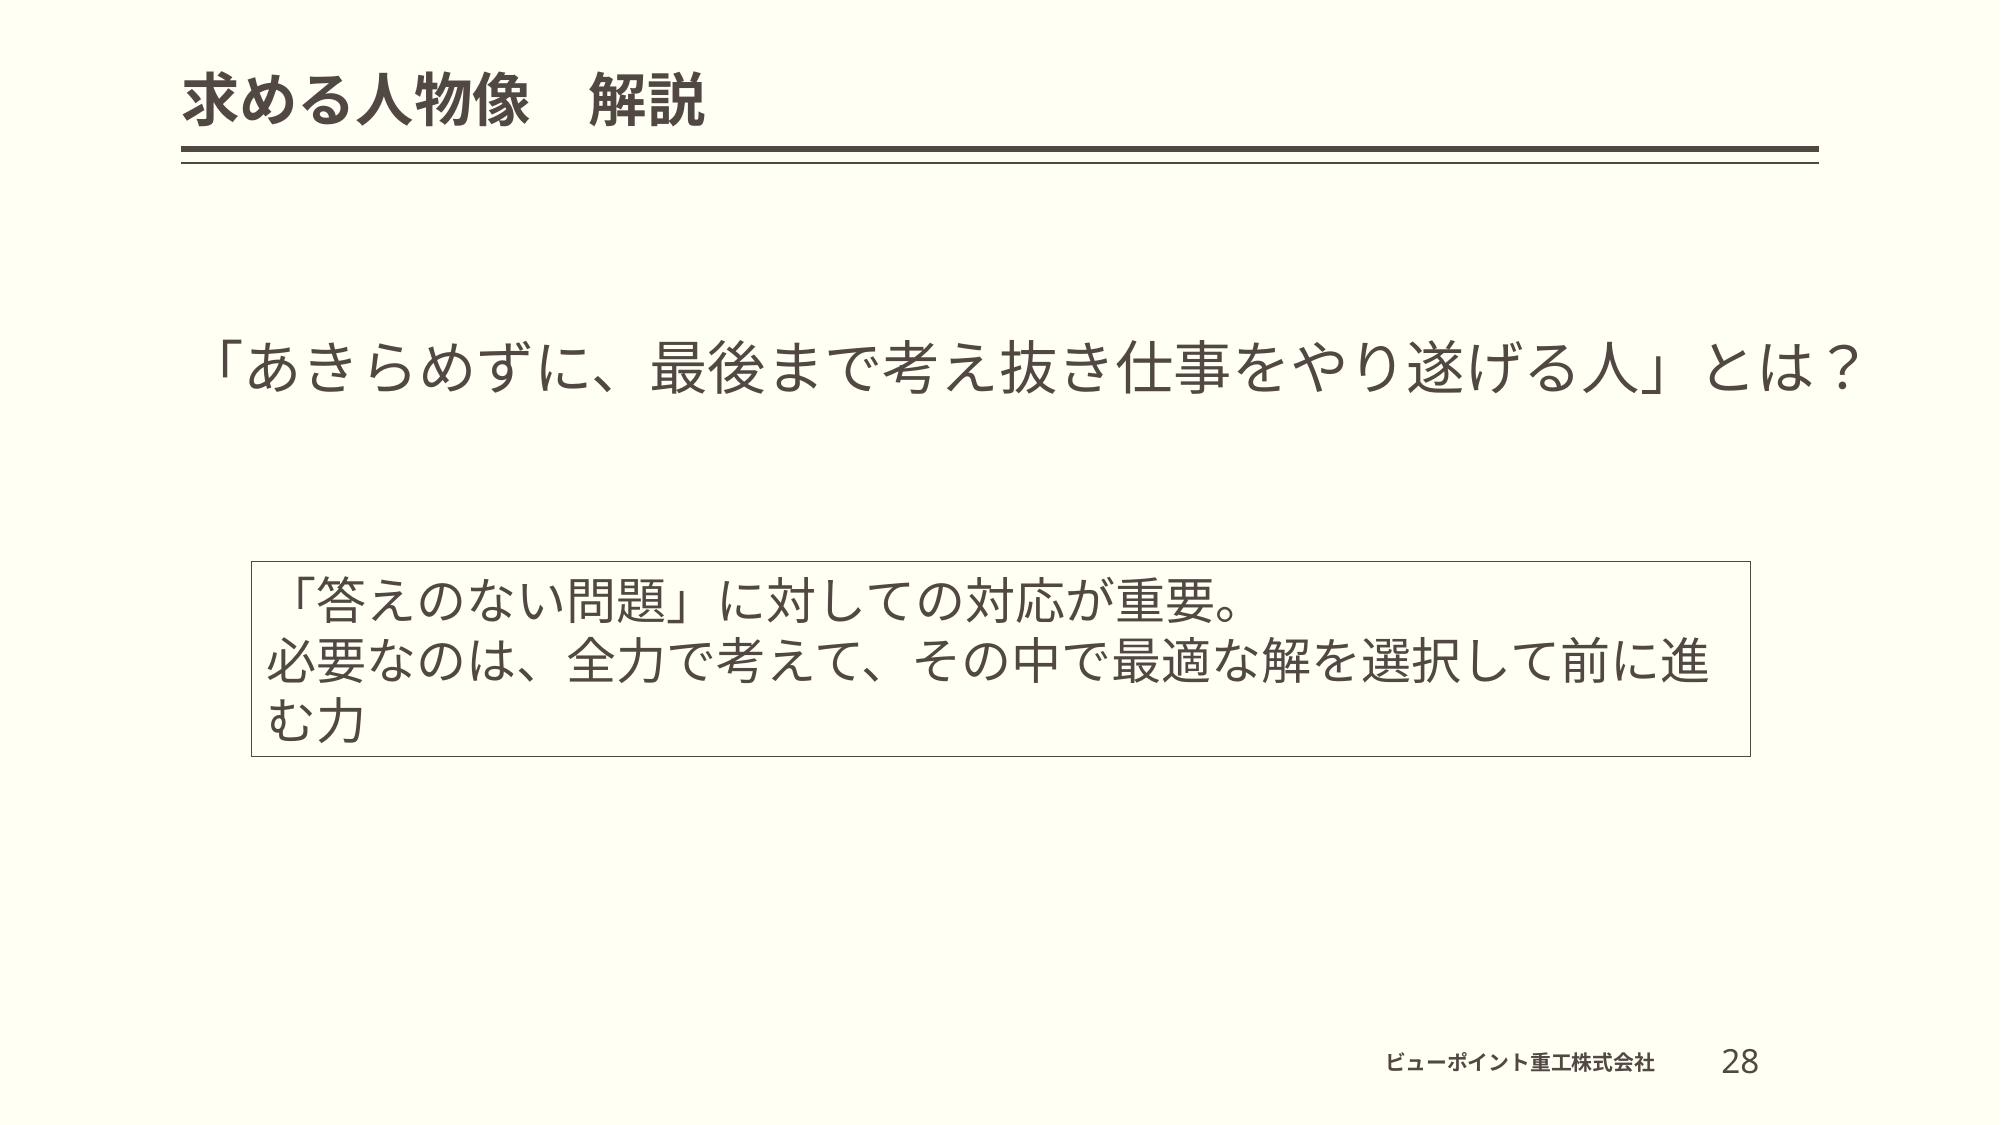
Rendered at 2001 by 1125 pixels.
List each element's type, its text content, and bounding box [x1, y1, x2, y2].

text_box 「あきらめずに、最後まで考え抜き仕事をやり遂げる人」とは？ [170, 323, 1888, 409]
text_box 「答えのない問題」に対しての対応が重要。 必要なのは、全力で考えて、その中で最適な解を選択して前に進む力 [251, 561, 1751, 757]
title 求める人物像 解説 [181, 48, 1819, 143]
